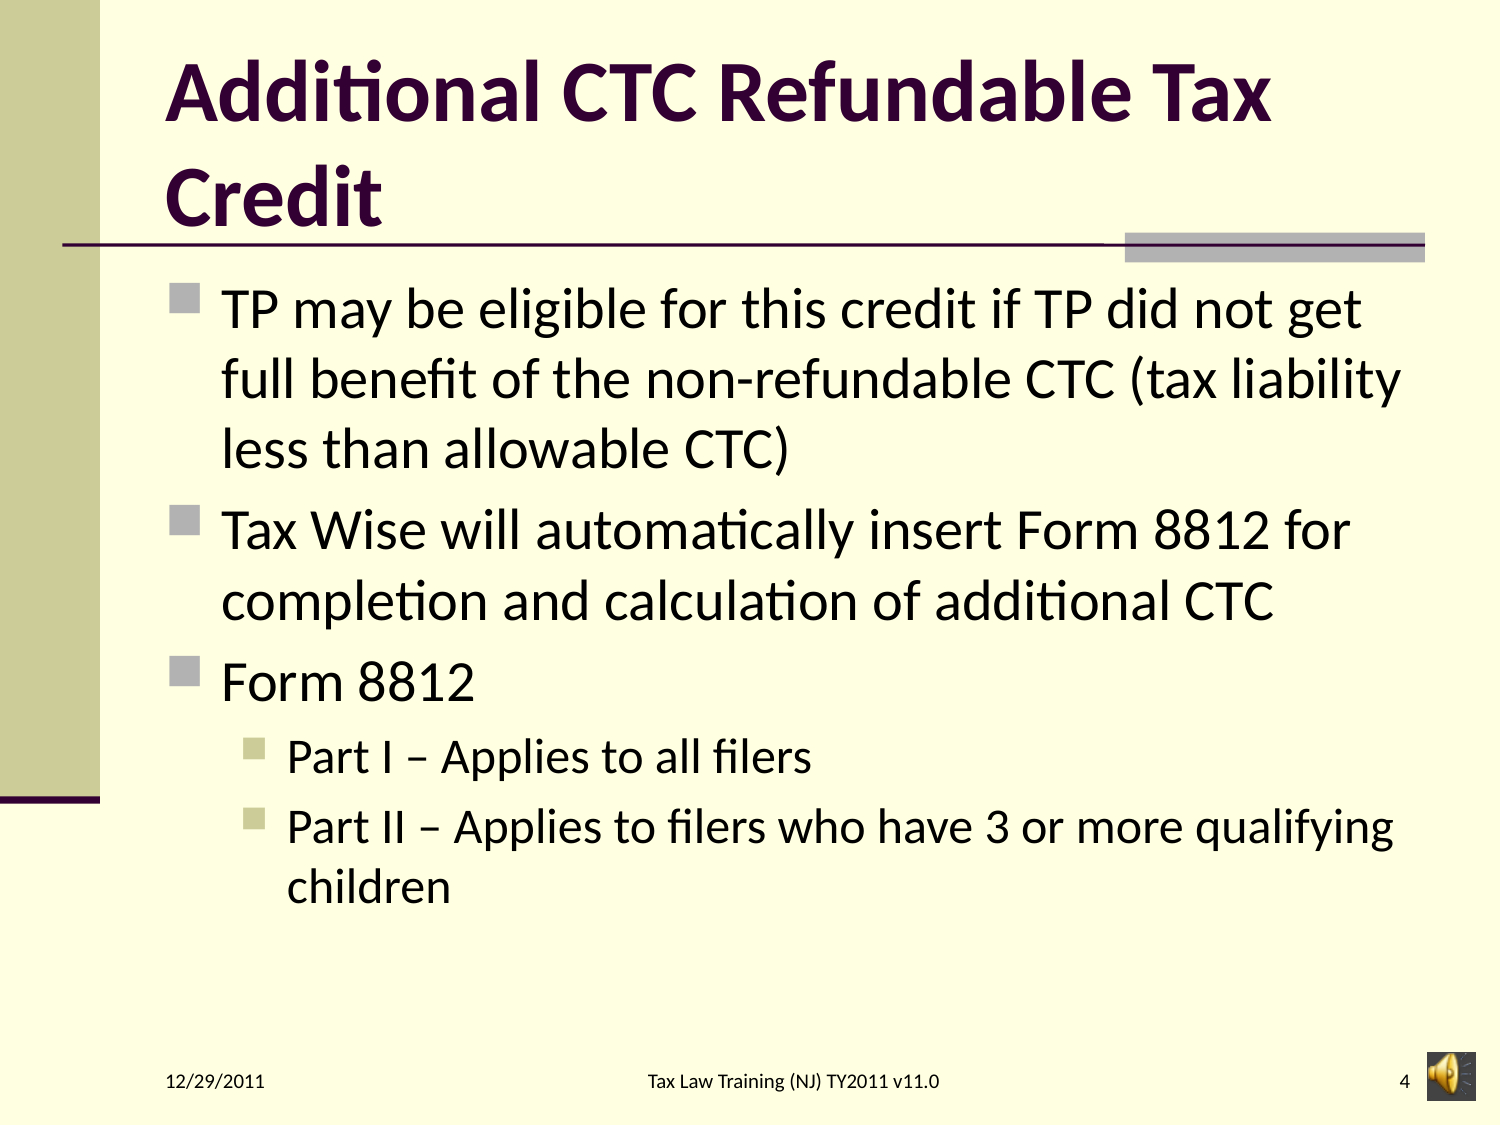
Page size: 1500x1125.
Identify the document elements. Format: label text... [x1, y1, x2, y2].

footer Tax Law Training (NJ) TY2011 v11.0 [549, 1049, 1038, 1101]
picture [1426, 1051, 1477, 1102]
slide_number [149, 1050, 476, 1101]
slide_number 4 [1112, 1049, 1426, 1101]
title Additional CTC Refundable Tax Credit [150, 45, 1425, 234]
list TP may be eligible for this credit if TP did not get full benefit of the non-refundable CTC (tax liability less than allowable CTC) Tax Wise will automatically insert Form 8812 for completion and calculation of additional CTC Form 8812 Part I – Applies to all filers Part II – Applies to filers who have 3 or more qualifying children [150, 262, 1425, 1038]
